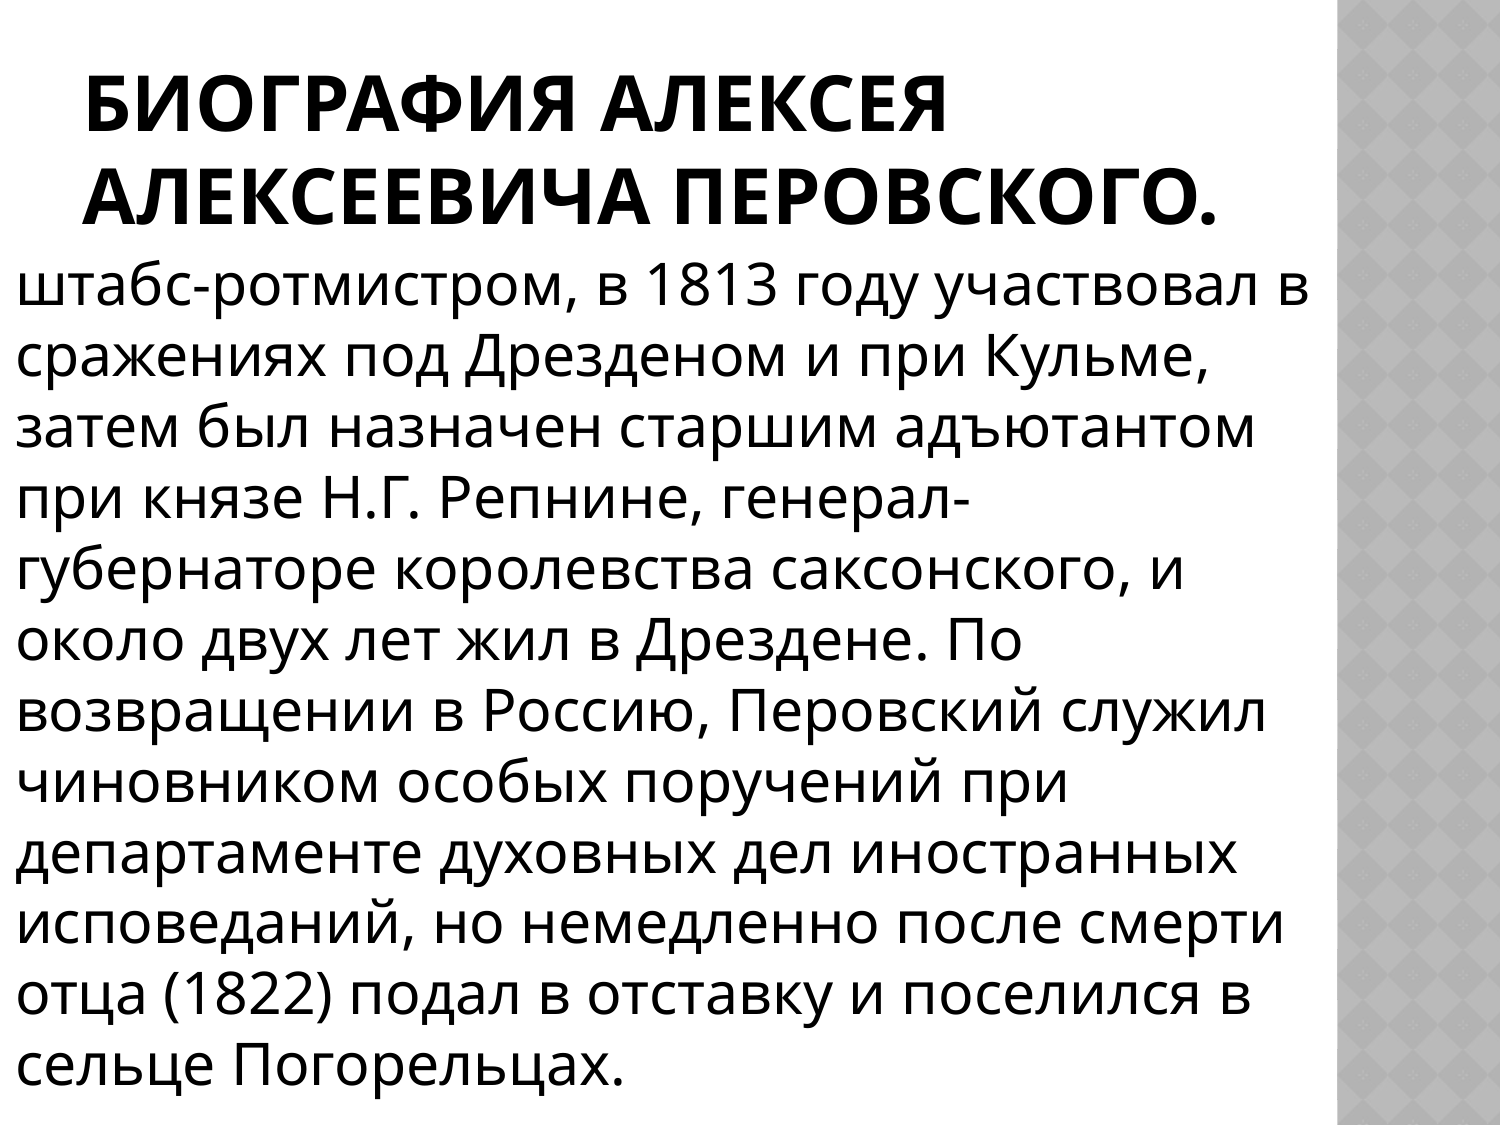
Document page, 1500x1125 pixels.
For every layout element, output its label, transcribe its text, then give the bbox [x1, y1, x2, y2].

list штабс-ротмистром, в 1813 году участвовал в сражениях под Дрезденом и при Кульме, затем был назначен старшим адъютантом при князе Н.Г. Репнине, генерал-губернаторе королевства саксонского, и около двух лет жил в Дрездене. По возвращении в Россию, Перовский служил чиновником особых поручений при департаменте духовных дел иностранных исповеданий, но немедленно после смерти отца (1822) подал в отставку и поселился в сельце Погорельцах. [0, 238, 1351, 1125]
title Биография Алексея Алексеевича Перовского. [75, 52, 1263, 238]
